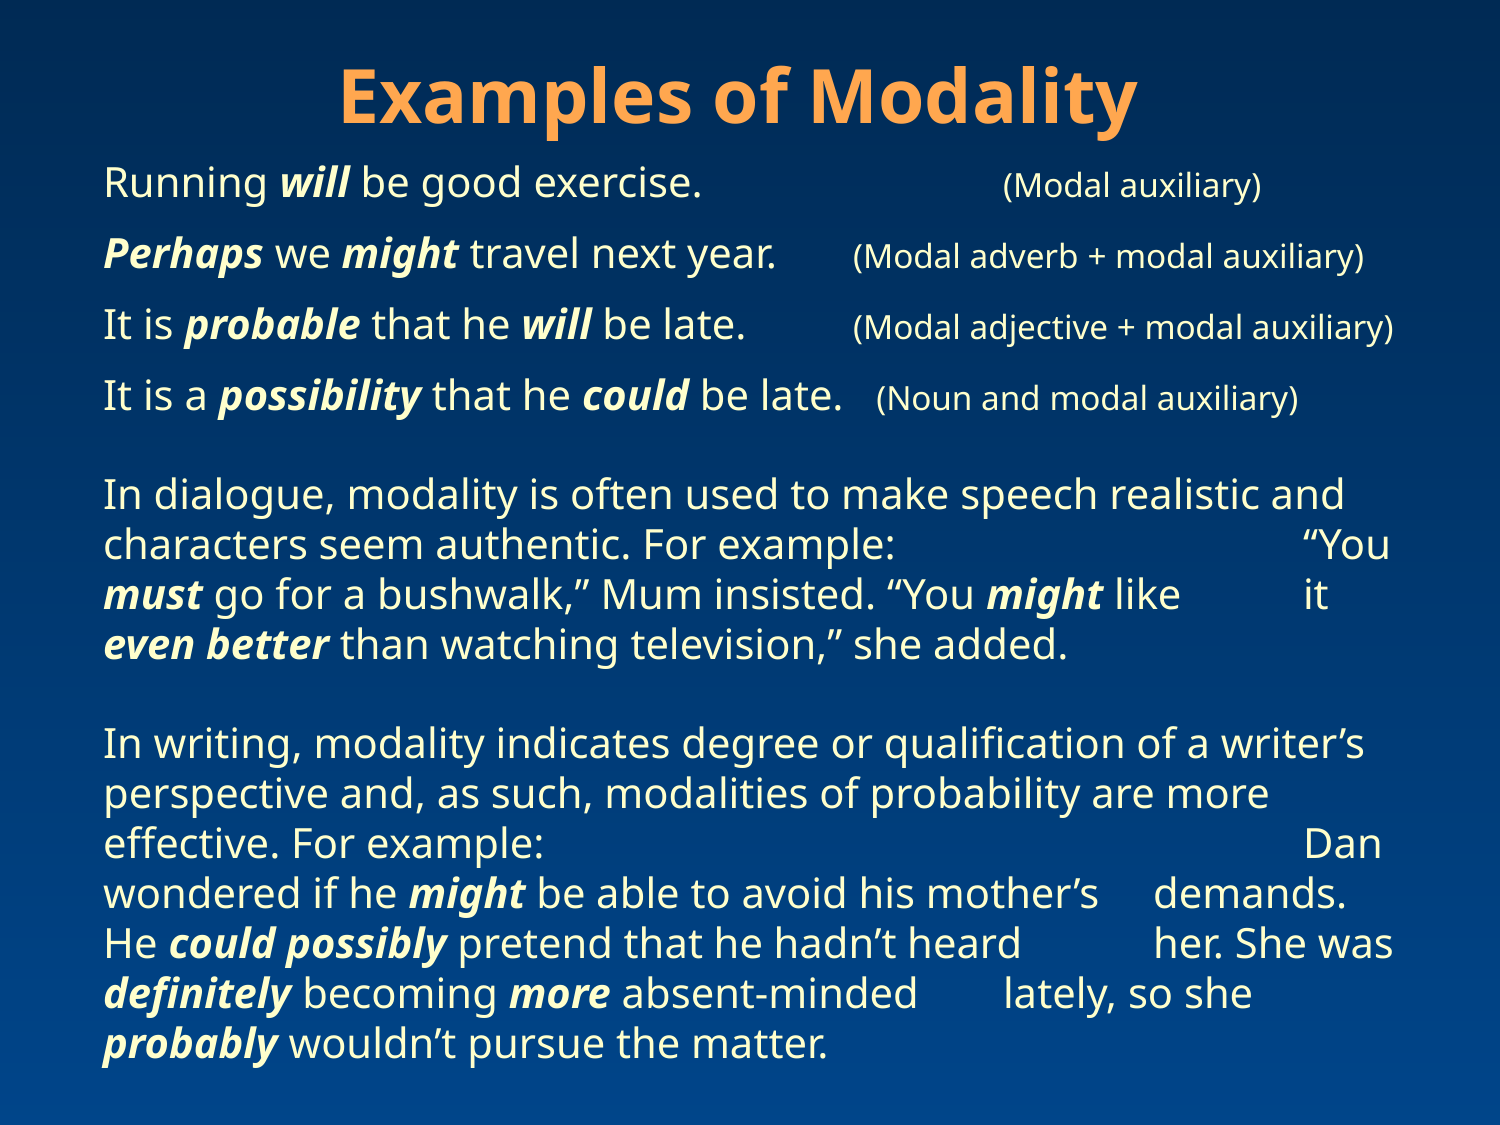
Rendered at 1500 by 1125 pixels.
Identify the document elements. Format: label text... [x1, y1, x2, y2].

text_box Examples of Modality [112, 31, 1365, 148]
text_box Running will be good exercise. (Modal auxiliary) Perhaps we might travel next year. (Modal adverb + modal auxiliary) It is probable that he will be late. (Modal adjective + modal auxiliary) It is a possibility that he could be late. (Noun and modal auxiliary) In dialogue, modality is often used to make speech realistic and characters seem authentic. For example: “You must go for a bushwalk,” Mum insisted. “You might like it even better than watching television,” she added. In writing, modality indicates degree or qualification of a writer’s perspective and, as such, modalities of probability are more effective. For example: Dan wondered if he might be able to avoid his mother’s demands. He could possibly pretend that he hadn’t heard her. She was definitely becoming more absent-minded lately, so she probably wouldn’t pursue the matter. [88, 148, 1424, 1075]
